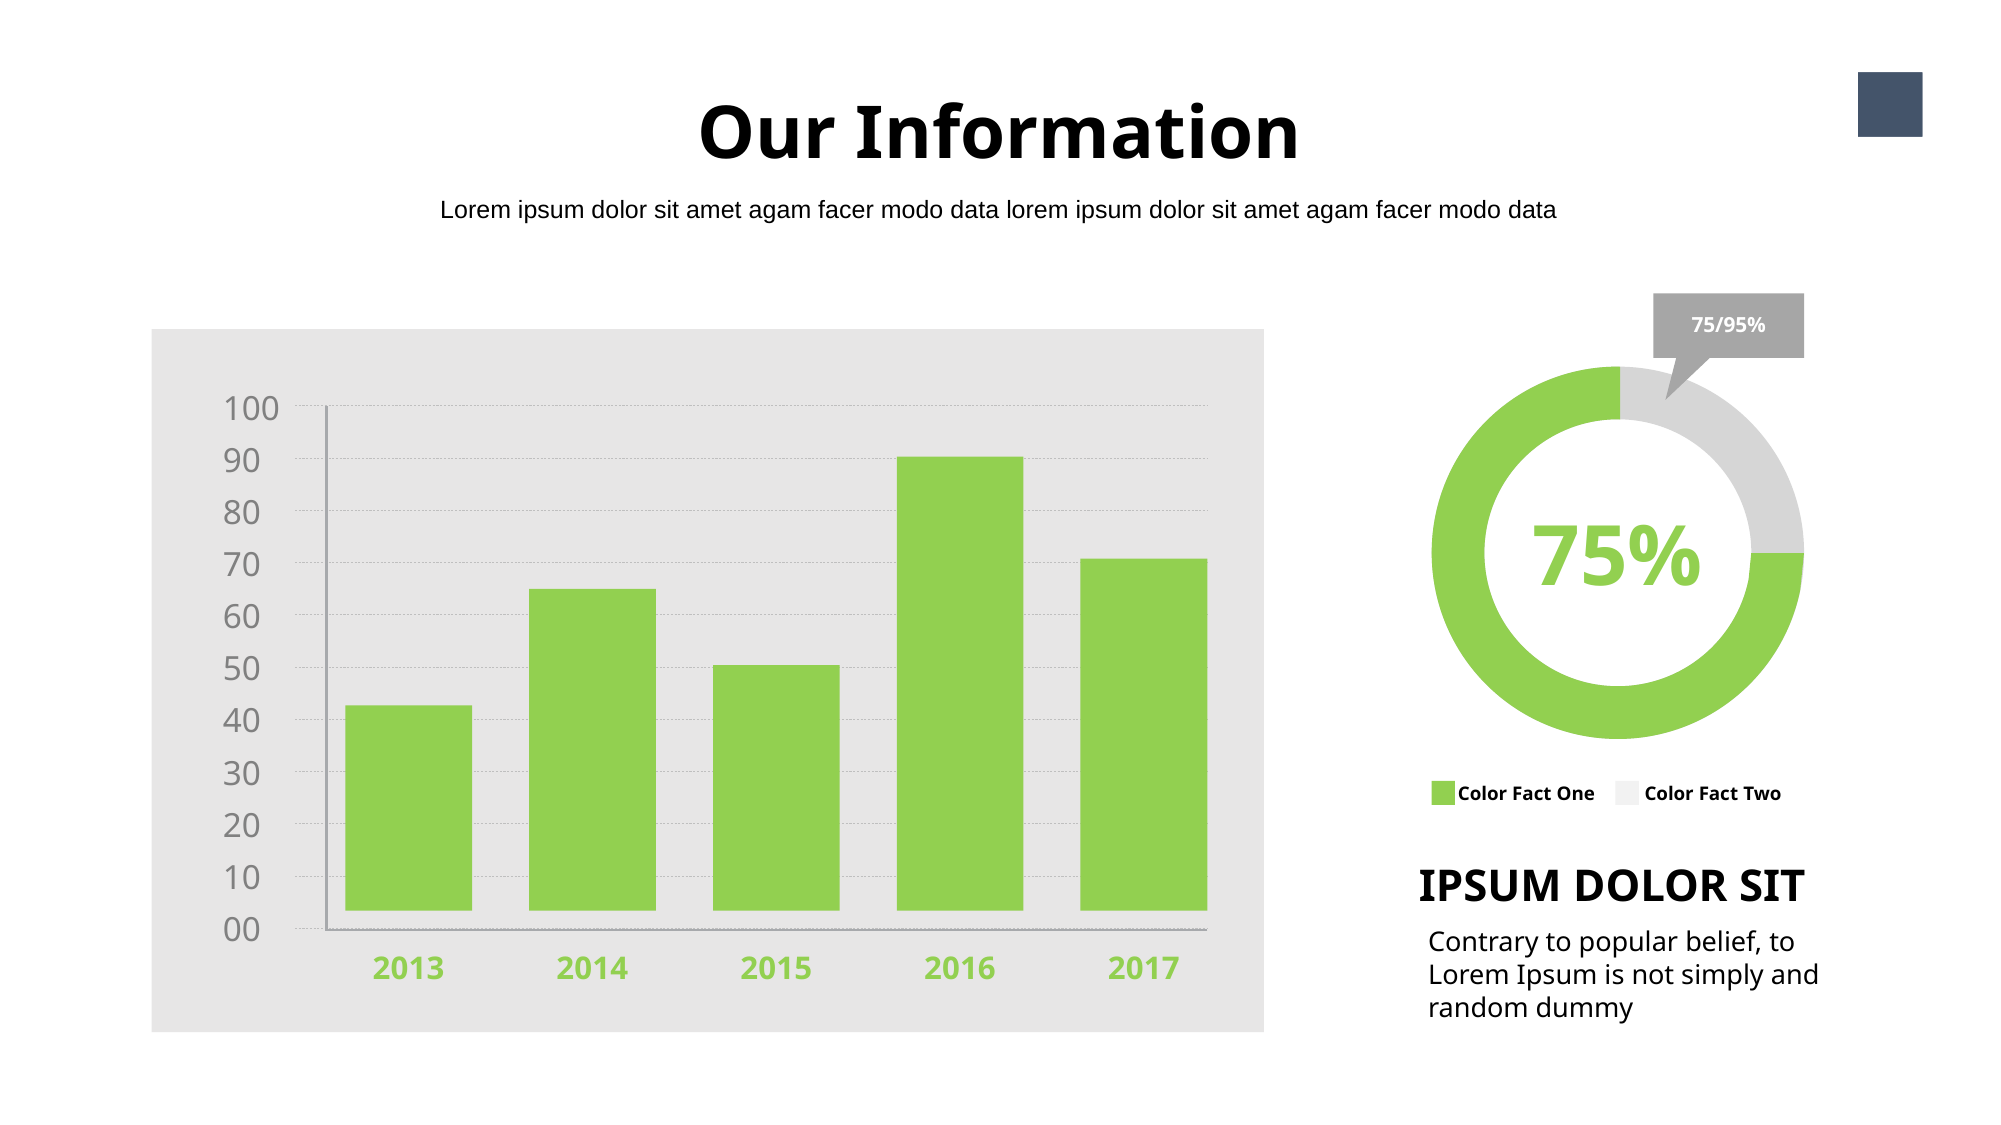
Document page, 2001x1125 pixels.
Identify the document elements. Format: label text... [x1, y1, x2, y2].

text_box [151, 293, 1849, 1033]
text_box [1863, 130, 1924, 138]
title Our Information [137, 78, 1863, 191]
text_box [1857, 71, 1924, 78]
slide_number 8 [1854, 78, 1927, 130]
subtitle Lorem ipsum dolor sit amet agam facer modo data lorem ipsum dolor sit amet agam facer modo data [137, 191, 1863, 227]
